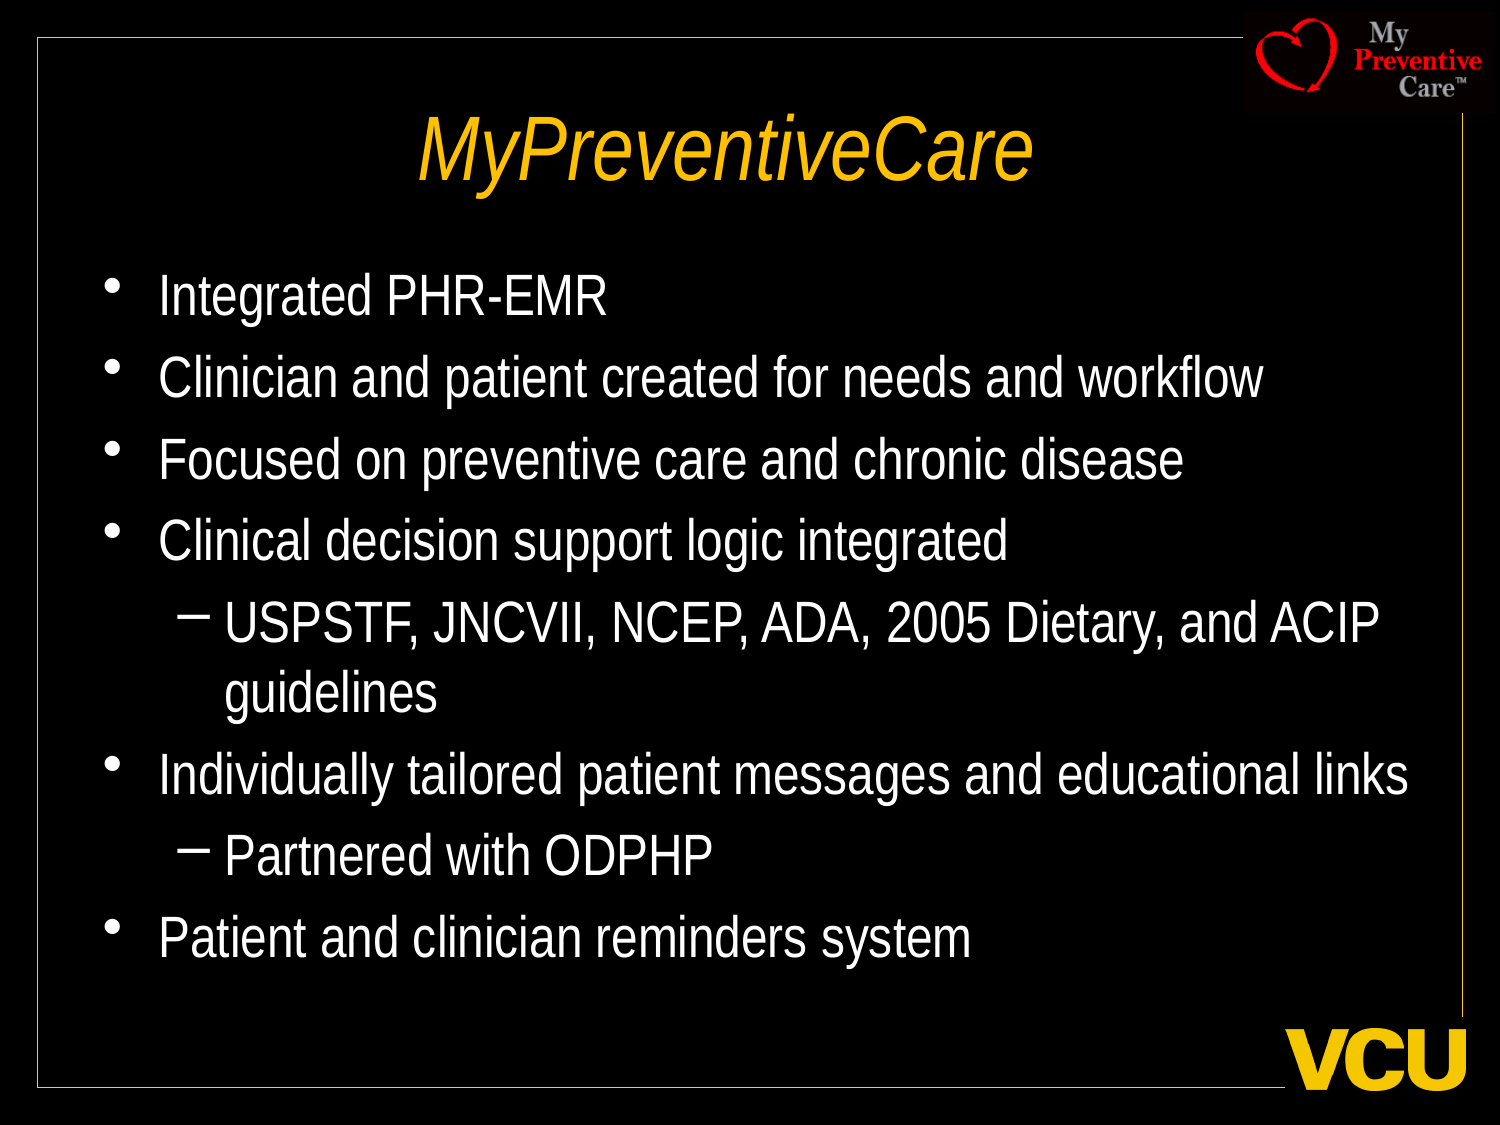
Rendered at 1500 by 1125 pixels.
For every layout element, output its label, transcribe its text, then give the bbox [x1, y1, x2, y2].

title MyPreventiveCare [99, 49, 1376, 238]
picture [1285, 1017, 1474, 1091]
list Integrated PHR-EMR Clinician and patient created for needs and workflow Focused on preventive care and chronic disease Clinical decision support logic integrated USPSTF, JNCVII, NCEP, ADA, 2005 Dietary, and ACIP guidelines Individually tailored patient messages and educational links Partnered with ODPHP Patient and clinician reminders system [87, 249, 1438, 926]
picture [1243, 12, 1495, 113]
